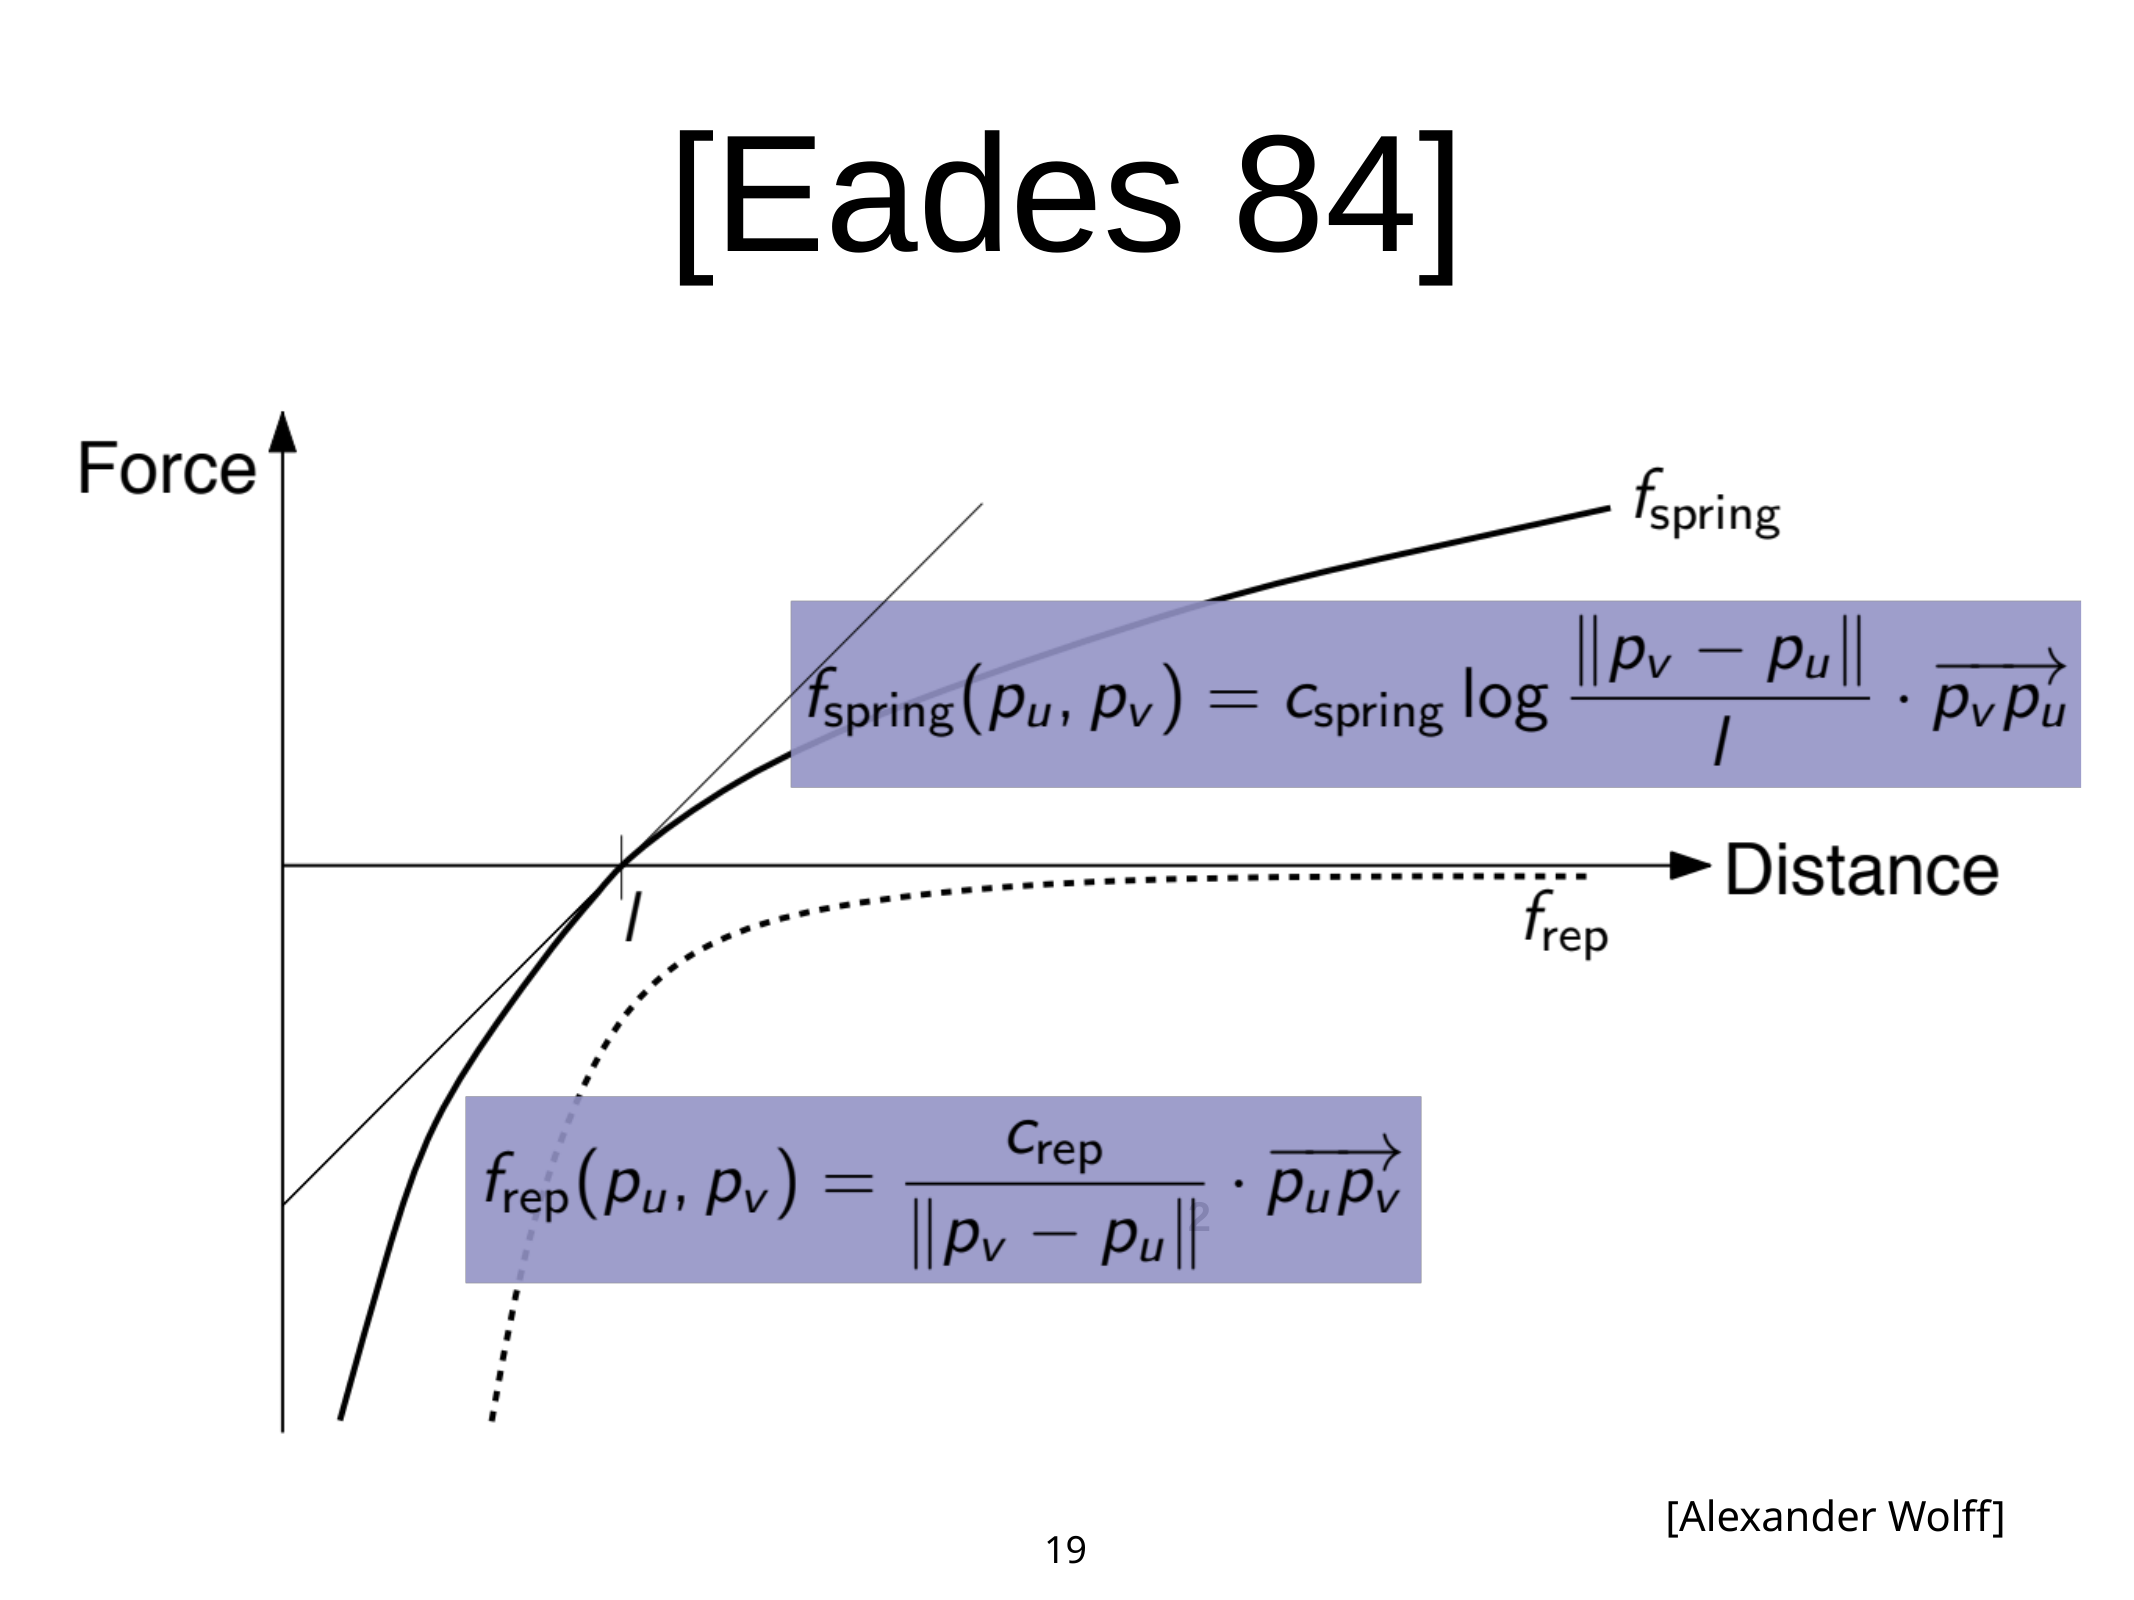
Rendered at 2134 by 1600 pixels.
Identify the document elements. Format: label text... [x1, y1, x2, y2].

title [Eades 84] [155, 72, 1978, 298]
slide_number 19 [1034, 1517, 1097, 1581]
text_box [Alexander Wolff] [1657, 1486, 2015, 1548]
picture [49, 330, 2082, 1482]
